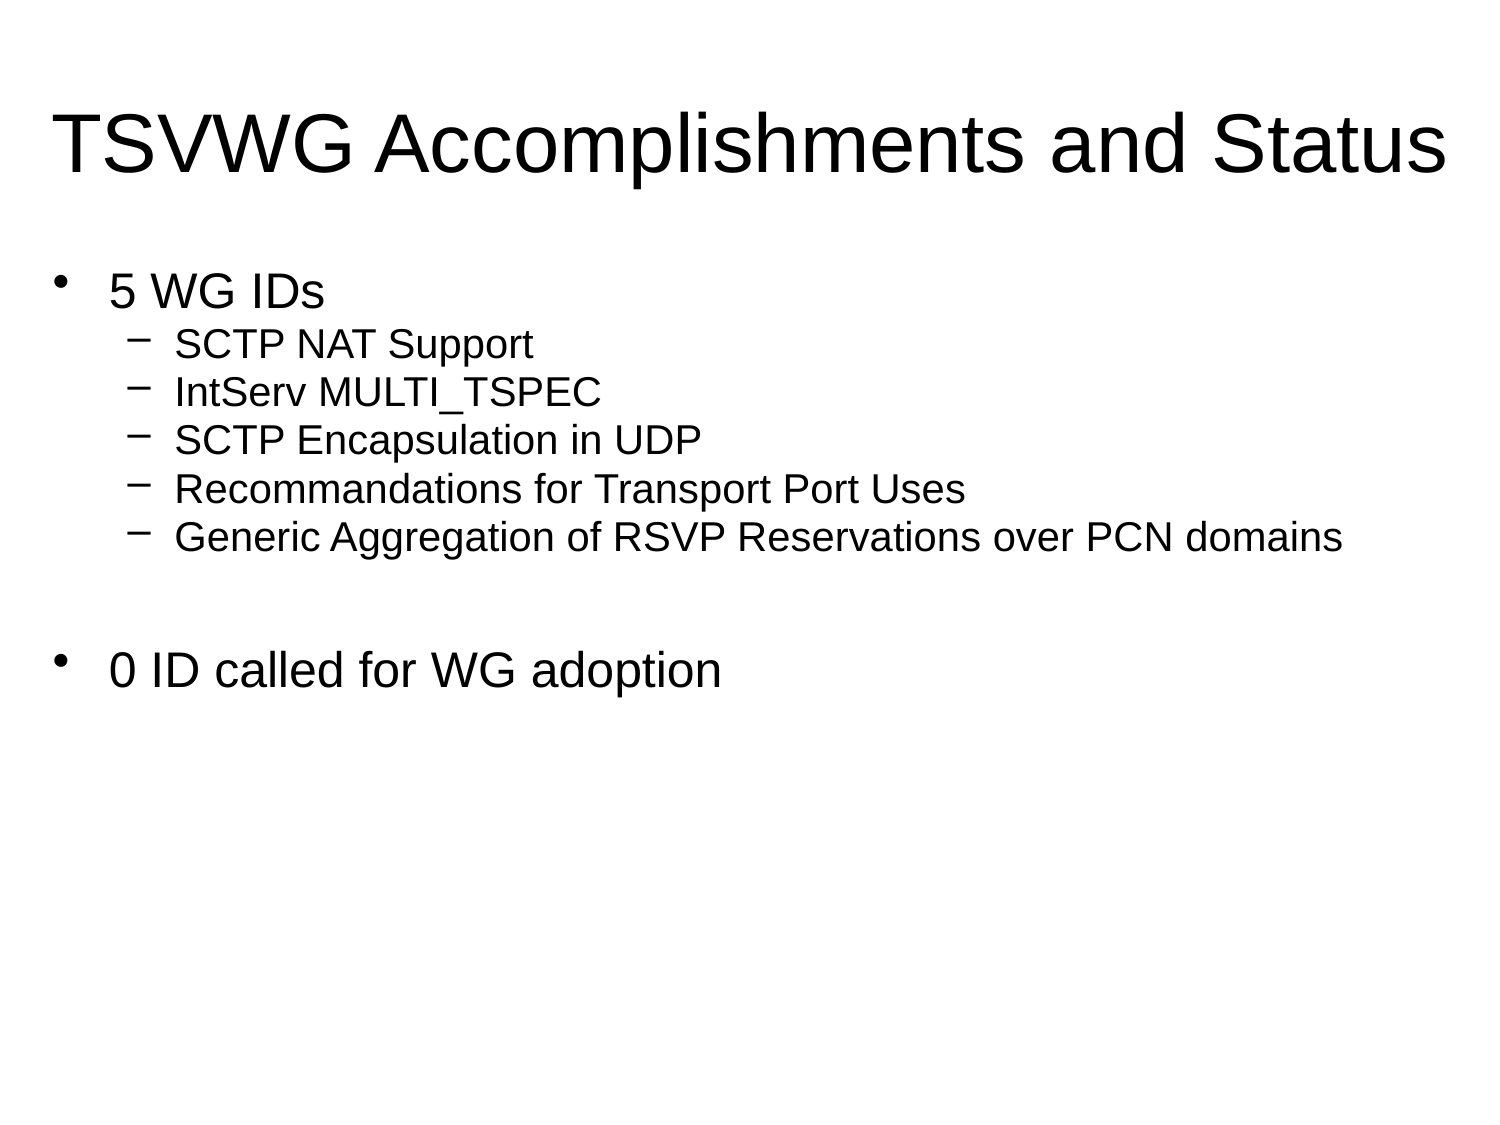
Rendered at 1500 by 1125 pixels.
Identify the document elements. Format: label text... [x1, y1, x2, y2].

list 5 WG IDs SCTP NAT Support IntServ MULTI_TSPEC SCTP Encapsulation in UDP Recommandations for Transport Port Uses Generic Aggregation of RSVP Reservations over PCN domains 0 ID called for WG adoption [37, 262, 1388, 1006]
title TSVWG Accomplishments and Status [0, 44, 1500, 233]
